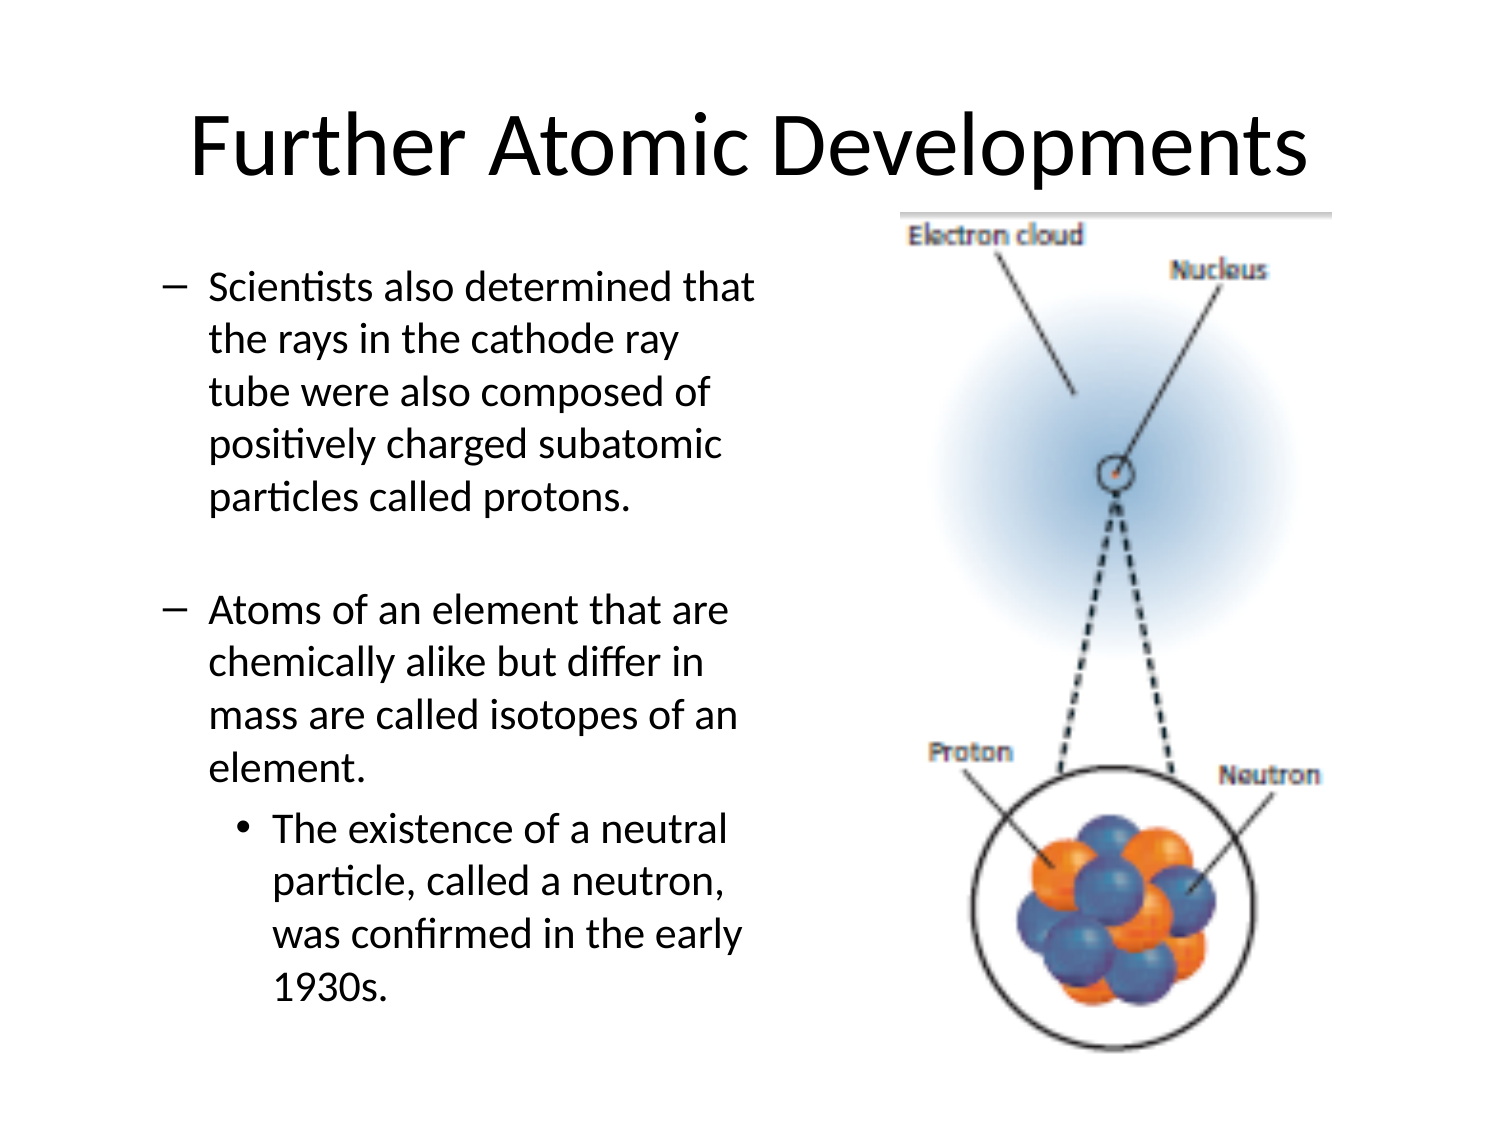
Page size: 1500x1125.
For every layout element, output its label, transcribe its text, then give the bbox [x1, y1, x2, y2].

list Scientists also determined that the rays in the cathode ray tube were also composed of positively charged subatomic particles called protons. Atoms of an element that are chemically alike but differ in mass are called isotopes of an element. The existence of a neutral particle, called a neutron, was confirmed in the early 1930s. [75, 249, 775, 1043]
title Further Atomic Developments [75, 45, 1425, 233]
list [899, 212, 1333, 1070]
